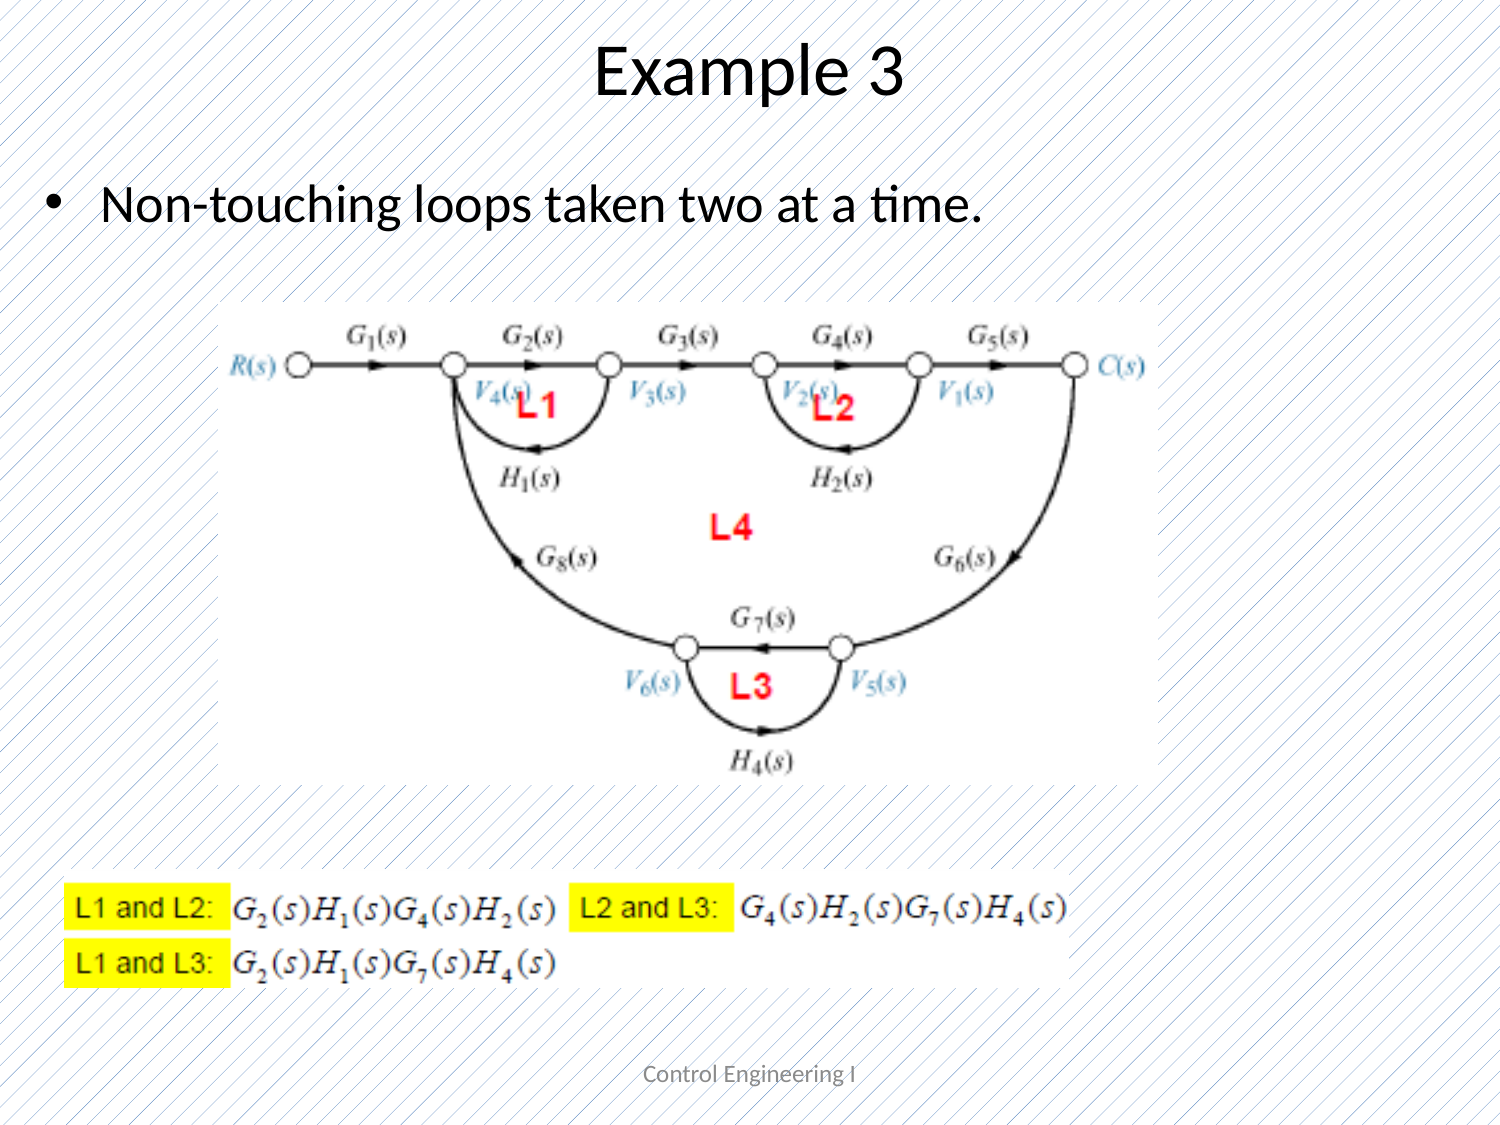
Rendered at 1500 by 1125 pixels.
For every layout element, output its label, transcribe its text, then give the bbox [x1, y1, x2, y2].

title Example 3 [75, 7, 1425, 124]
picture [64, 869, 1070, 988]
list Non-touching loops taken two at a time. [29, 160, 1436, 904]
footer Control Engineering I [512, 1042, 988, 1103]
picture [218, 302, 1158, 785]
